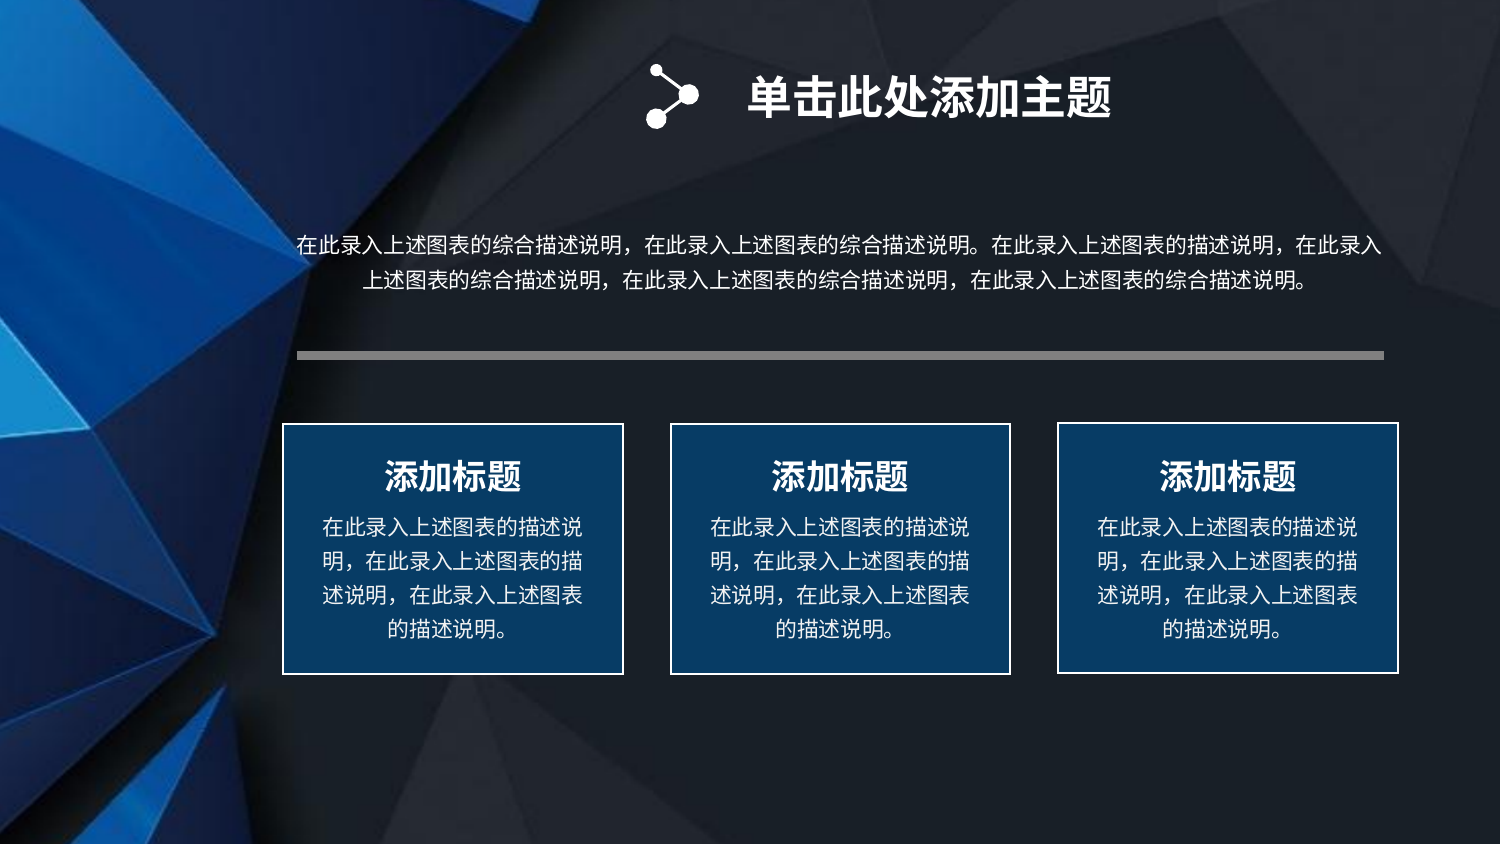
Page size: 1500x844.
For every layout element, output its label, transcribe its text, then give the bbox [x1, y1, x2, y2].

text_box [282, 423, 624, 675]
text_box 在此录入上述图表的描述说明，在此录入上述图表的描述说明，在此录入上述图表的描述说明。 [690, 500, 991, 648]
text_box 在此录入上述图表的综合描述说明，在此录入上述图表的综合描述说明。在此录入上述图表的描述说明，在此录入上述图表的综合描述说明，在此录入上述图表的综合描述说明，在此录入上述图表的综合描述说明。 [283, 218, 1398, 299]
text_box 添加标题 [373, 449, 533, 500]
text_box 在此录入上述图表的描述说明，在此录入上述图表的描述说明，在此录入上述图表的描述说明。 [1078, 500, 1378, 648]
text_box 在此录入上述图表的描述说明，在此录入上述图表的描述说明，在此录入上述图表的描述说明。 [303, 500, 603, 648]
text_box [670, 423, 1011, 675]
picture [0, 0, 1500, 844]
text_box [1057, 422, 1399, 674]
text_box 添加标题 [760, 449, 921, 500]
text_box 添加标题 [1148, 449, 1308, 500]
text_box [656, 70, 689, 119]
text_box 单击此处添加主题 [735, 63, 1124, 130]
